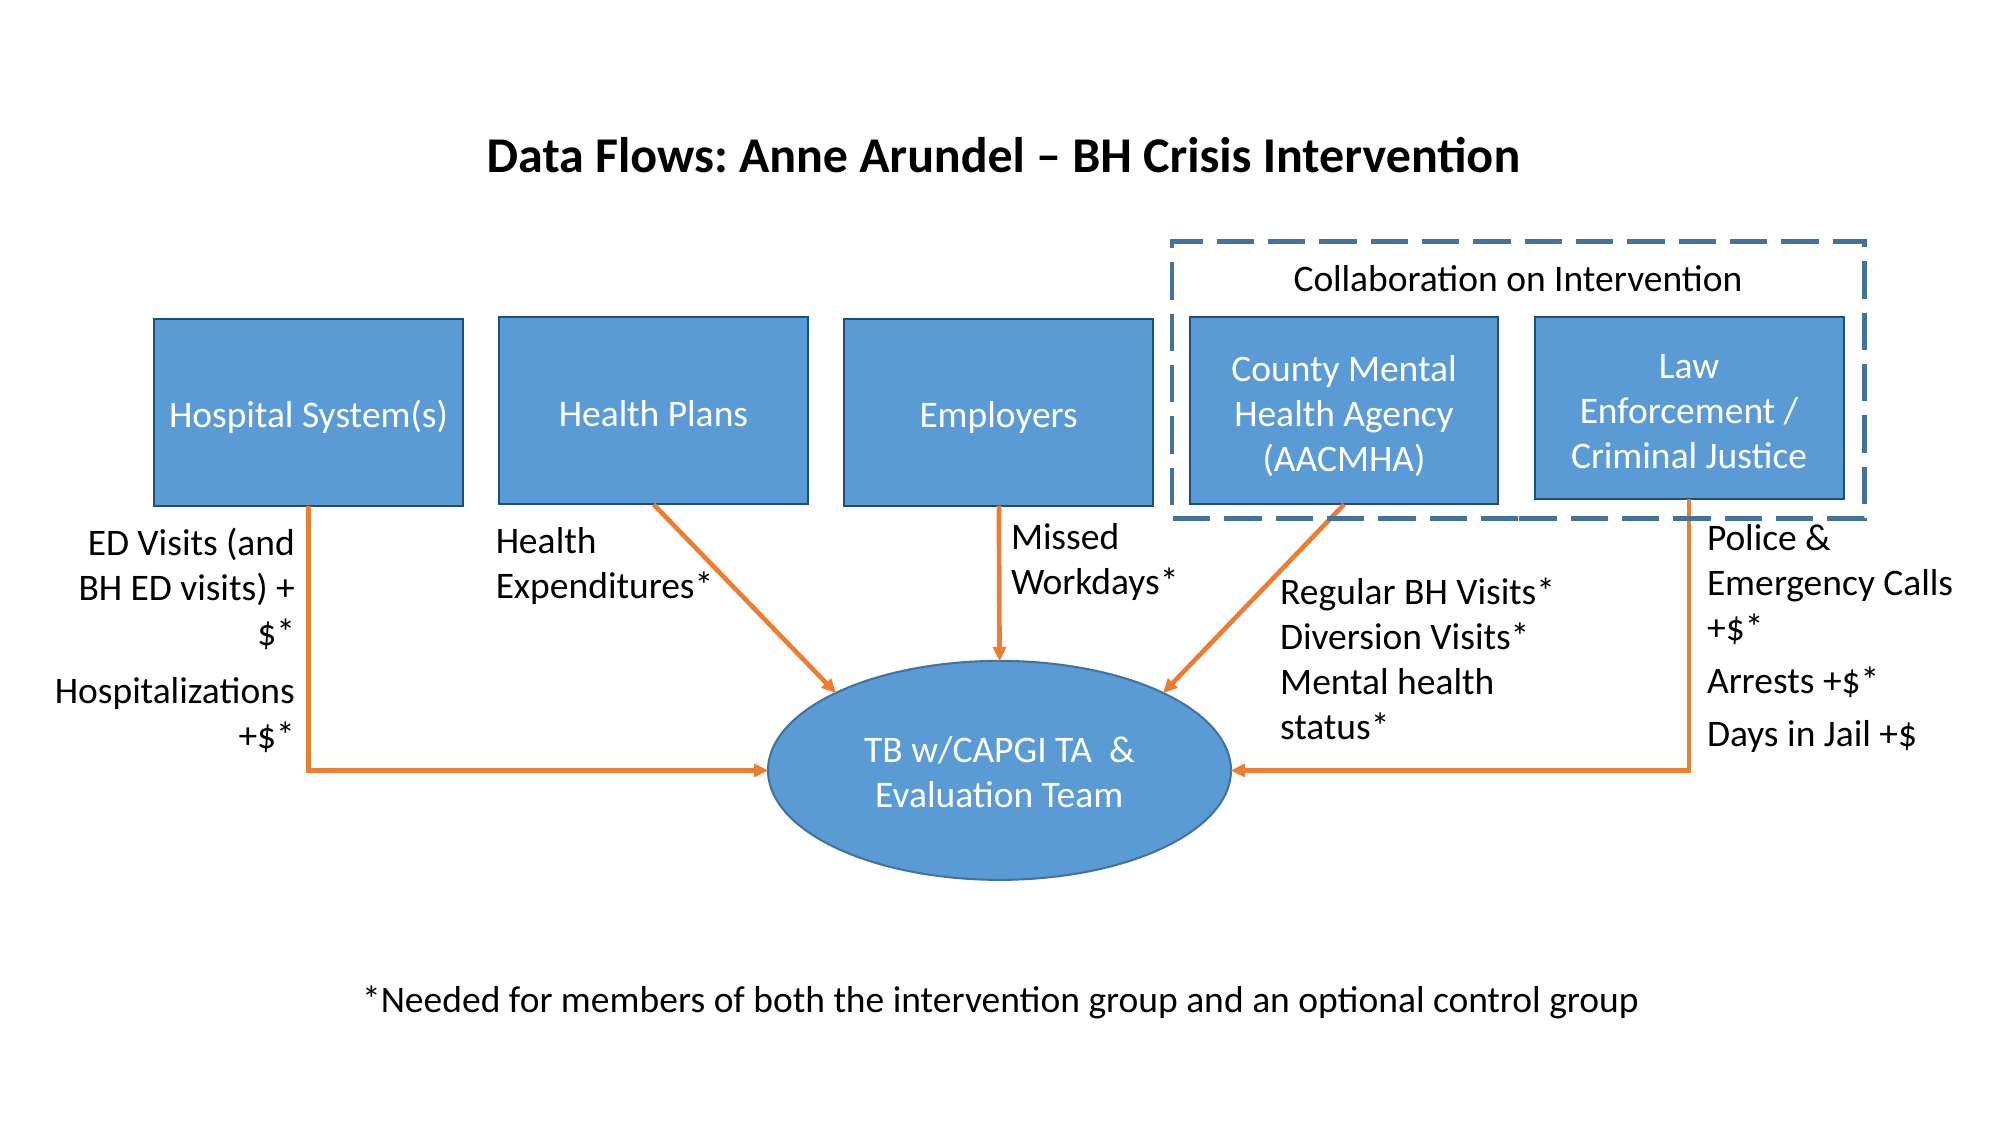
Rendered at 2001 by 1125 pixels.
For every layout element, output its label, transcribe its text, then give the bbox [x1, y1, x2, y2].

text_box *Needed for members of both the intervention group and an optional control group [338, 967, 1665, 1028]
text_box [653, 504, 836, 693]
text_box Regular BH Visits* Diversion Visits* Mental health status* [1265, 693, 1324, 755]
text_box [1171, 302, 1865, 519]
text_box [1171, 241, 1865, 251]
text_box Police & Emergency Calls +$* Arrests +$* Days in Jail +$ [1692, 505, 1986, 762]
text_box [406, 408, 671, 868]
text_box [1163, 504, 1345, 693]
text_box ED Visits (and BH ED visits) +$* Hospitalizations +$* [35, 510, 310, 763]
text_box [1324, 405, 1596, 864]
text_box TB w/CAPGI TA & Evaluation Team [767, 659, 1232, 881]
text_box Collaboration on Intervention [1172, 246, 1865, 307]
text_box Hospital System(s) [153, 318, 464, 507]
text_box Data Flows: Anne Arundel – BH Crisis Intervention [469, 115, 1538, 191]
text_box Health Plans [498, 316, 809, 504]
text_box Missed Workdays* [996, 504, 1163, 610]
text_box Employers [843, 318, 1154, 507]
